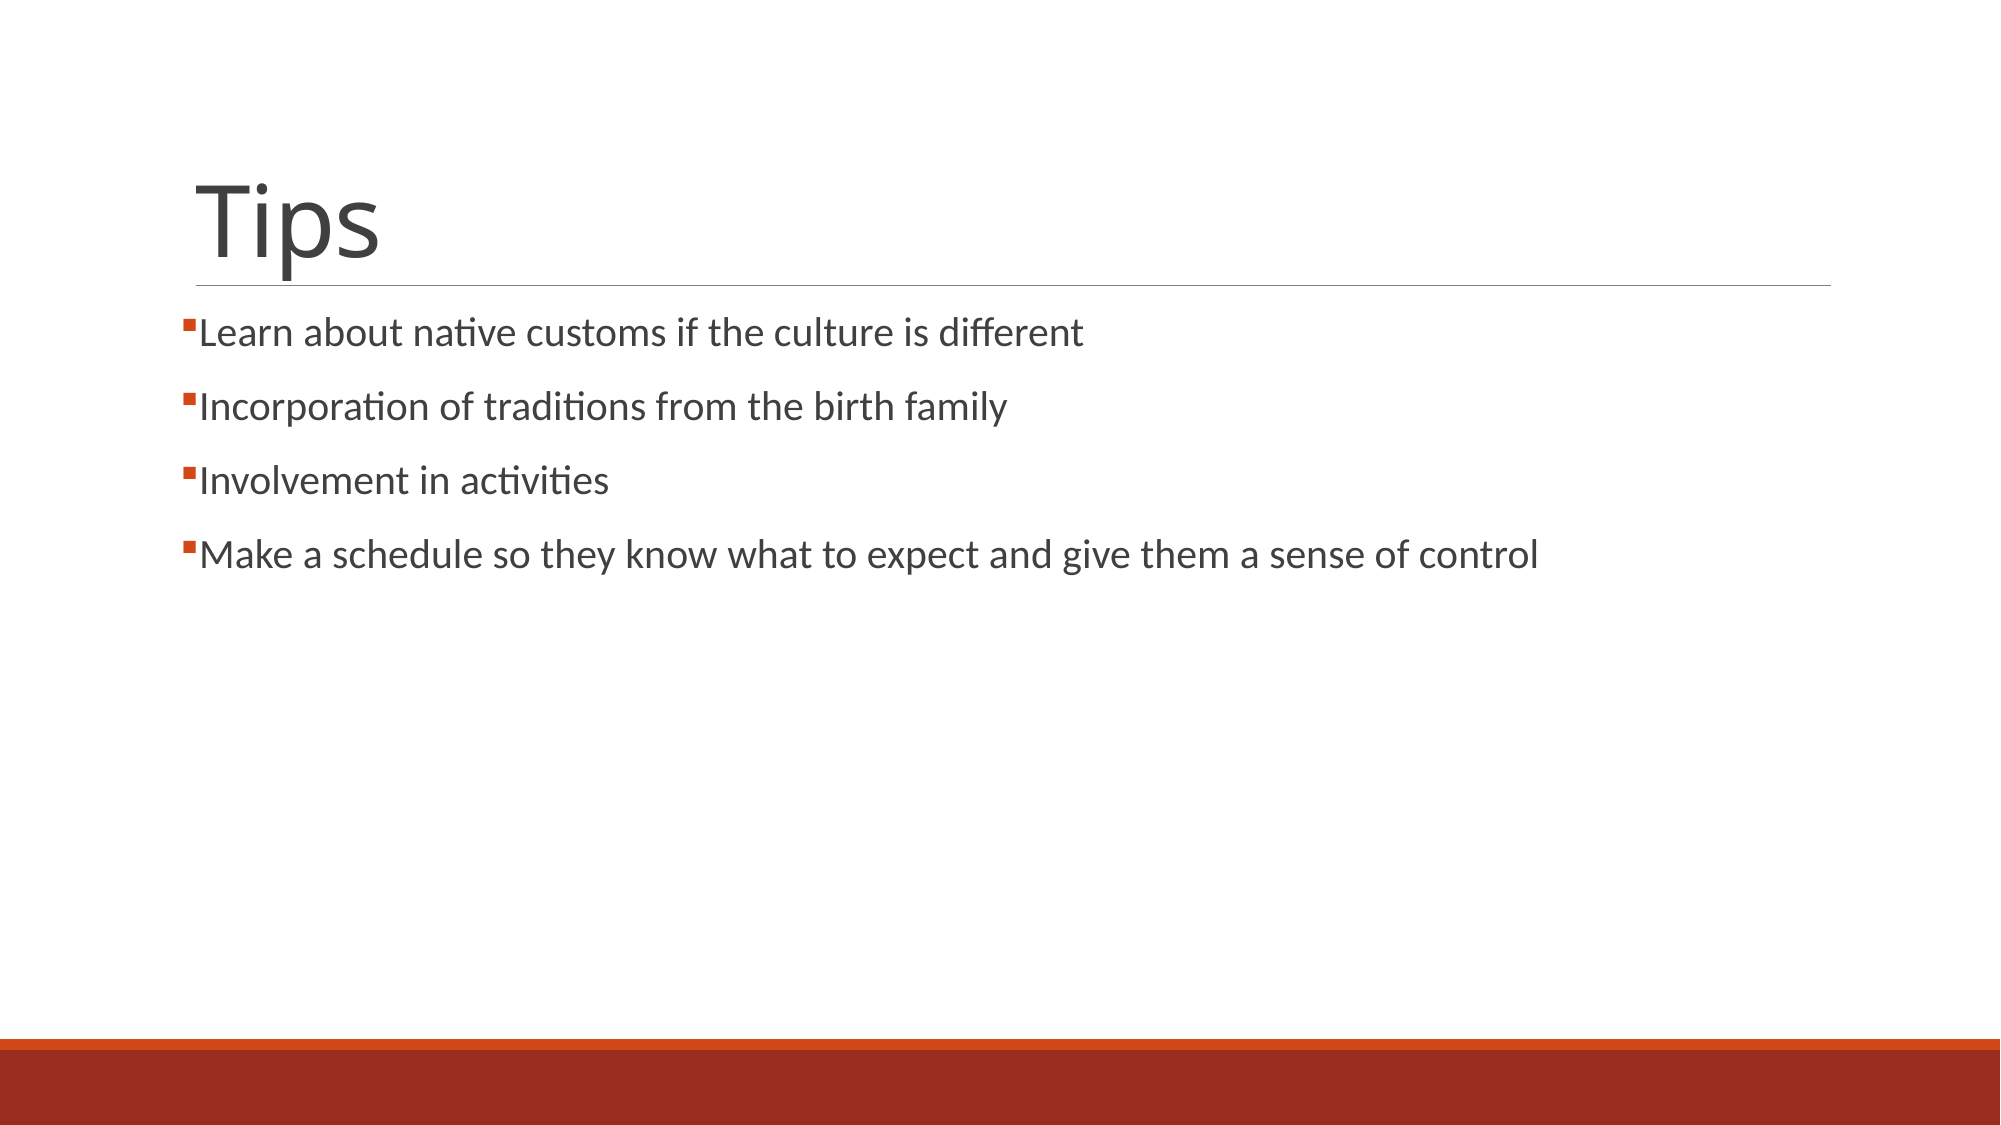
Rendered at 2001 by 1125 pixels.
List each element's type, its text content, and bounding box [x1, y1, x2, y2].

list Learn about native customs if the culture is different Incorporation of traditions from the birth family Involvement in activities Make a schedule so they know what to expect and give them a sense of control [180, 302, 1830, 963]
title Tips [180, 47, 1830, 285]
